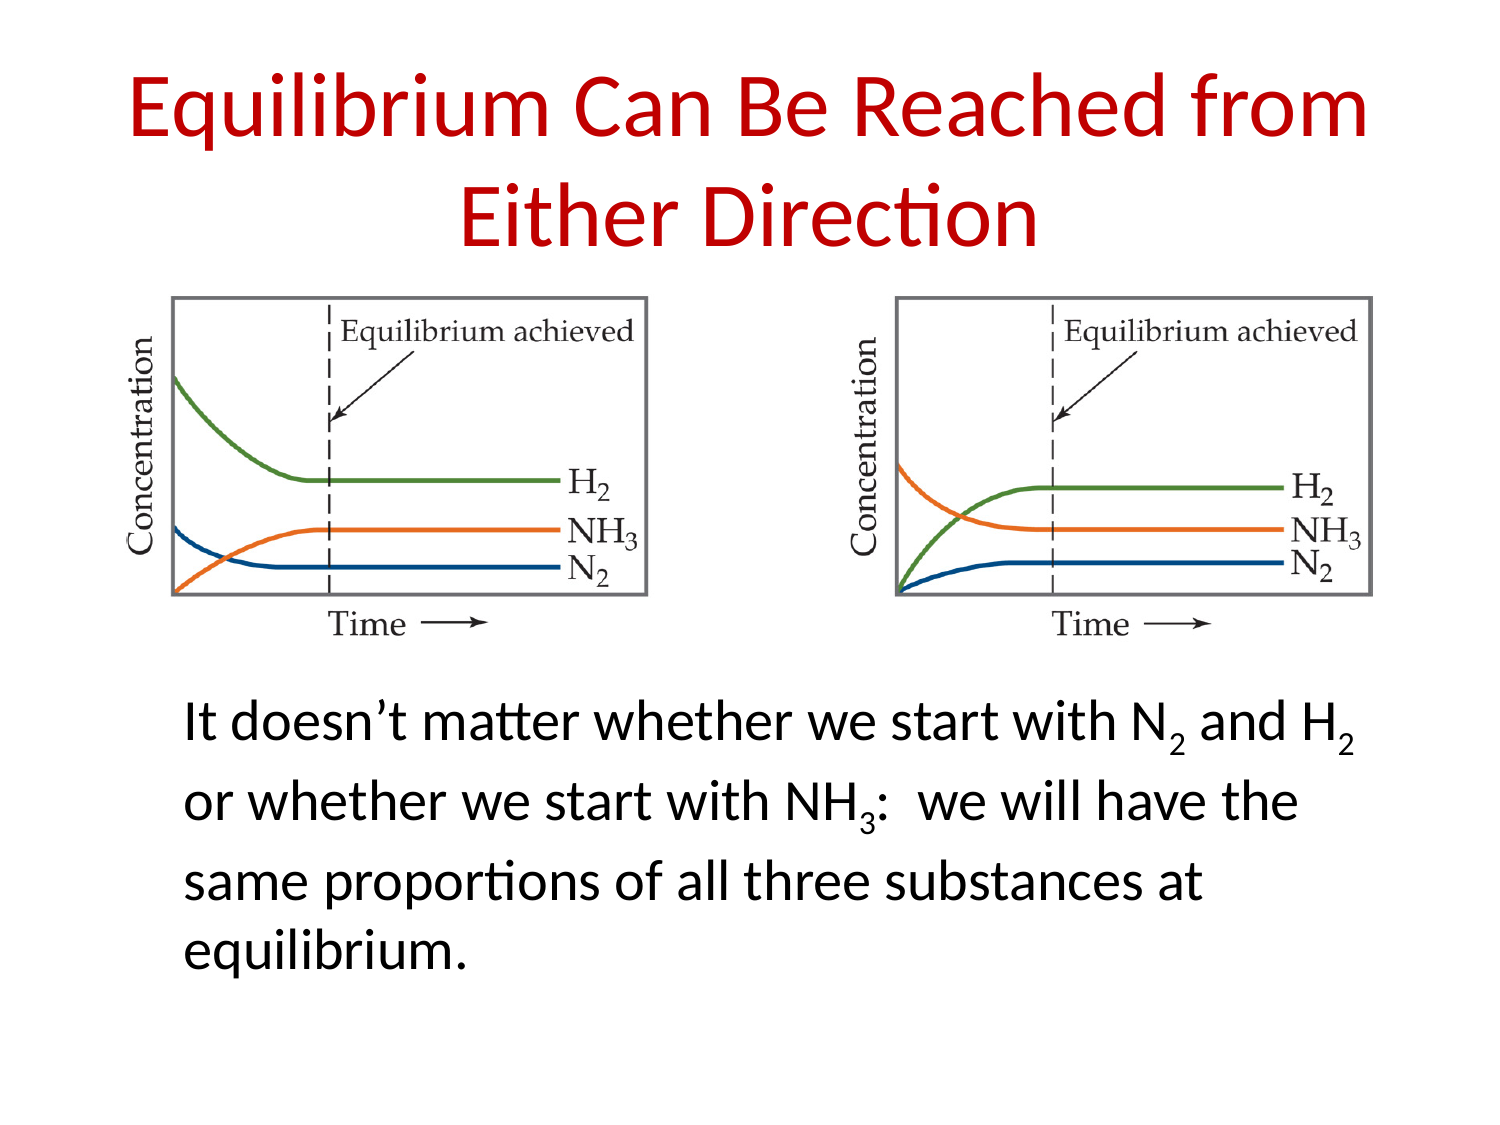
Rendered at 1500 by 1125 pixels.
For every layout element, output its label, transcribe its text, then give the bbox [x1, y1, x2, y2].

text_box Equilibrium Can Be Reached from Either Direction [0, 37, 1500, 225]
picture [117, 287, 1381, 660]
text_box It doesn’t matter whether we start with N2 and H2 or whether we start with NH3: we will have the same proportions of all three substances at equilibrium. [112, 675, 1388, 1000]
